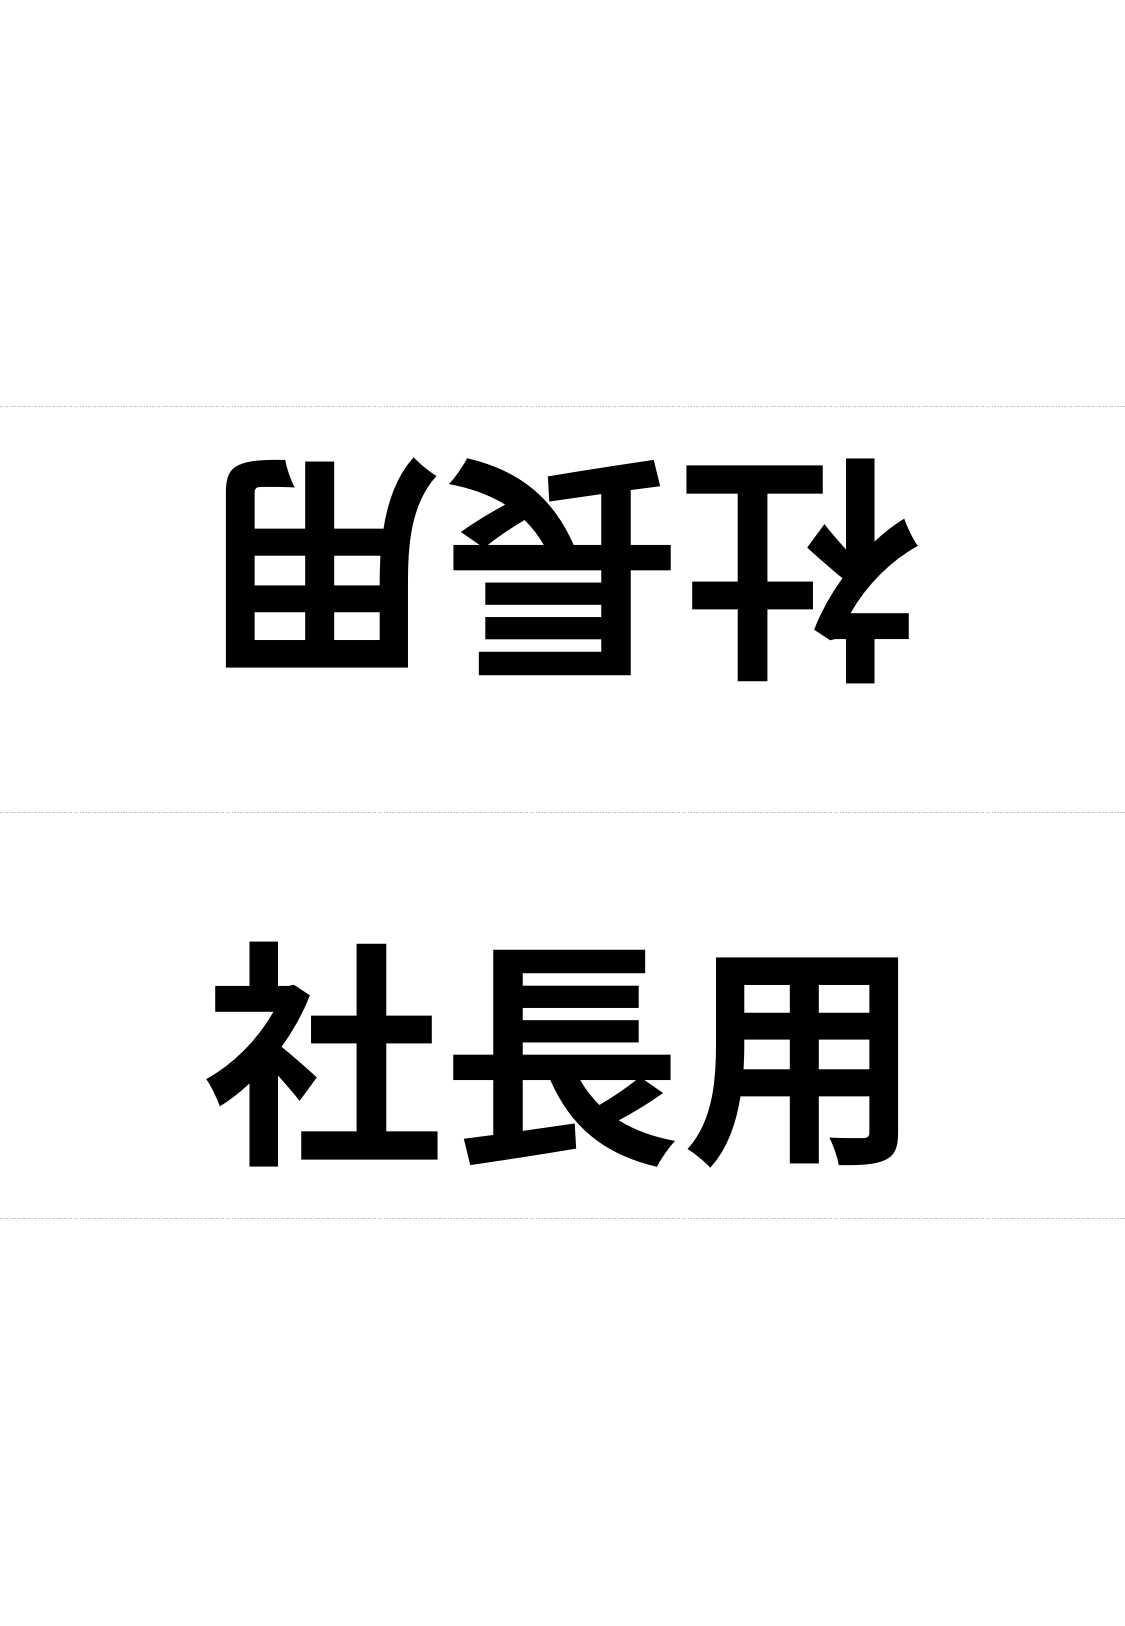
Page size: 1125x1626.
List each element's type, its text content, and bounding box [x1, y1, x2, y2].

text_box 社長用 [188, 425, 937, 728]
text_box 社長用 [188, 898, 937, 1201]
